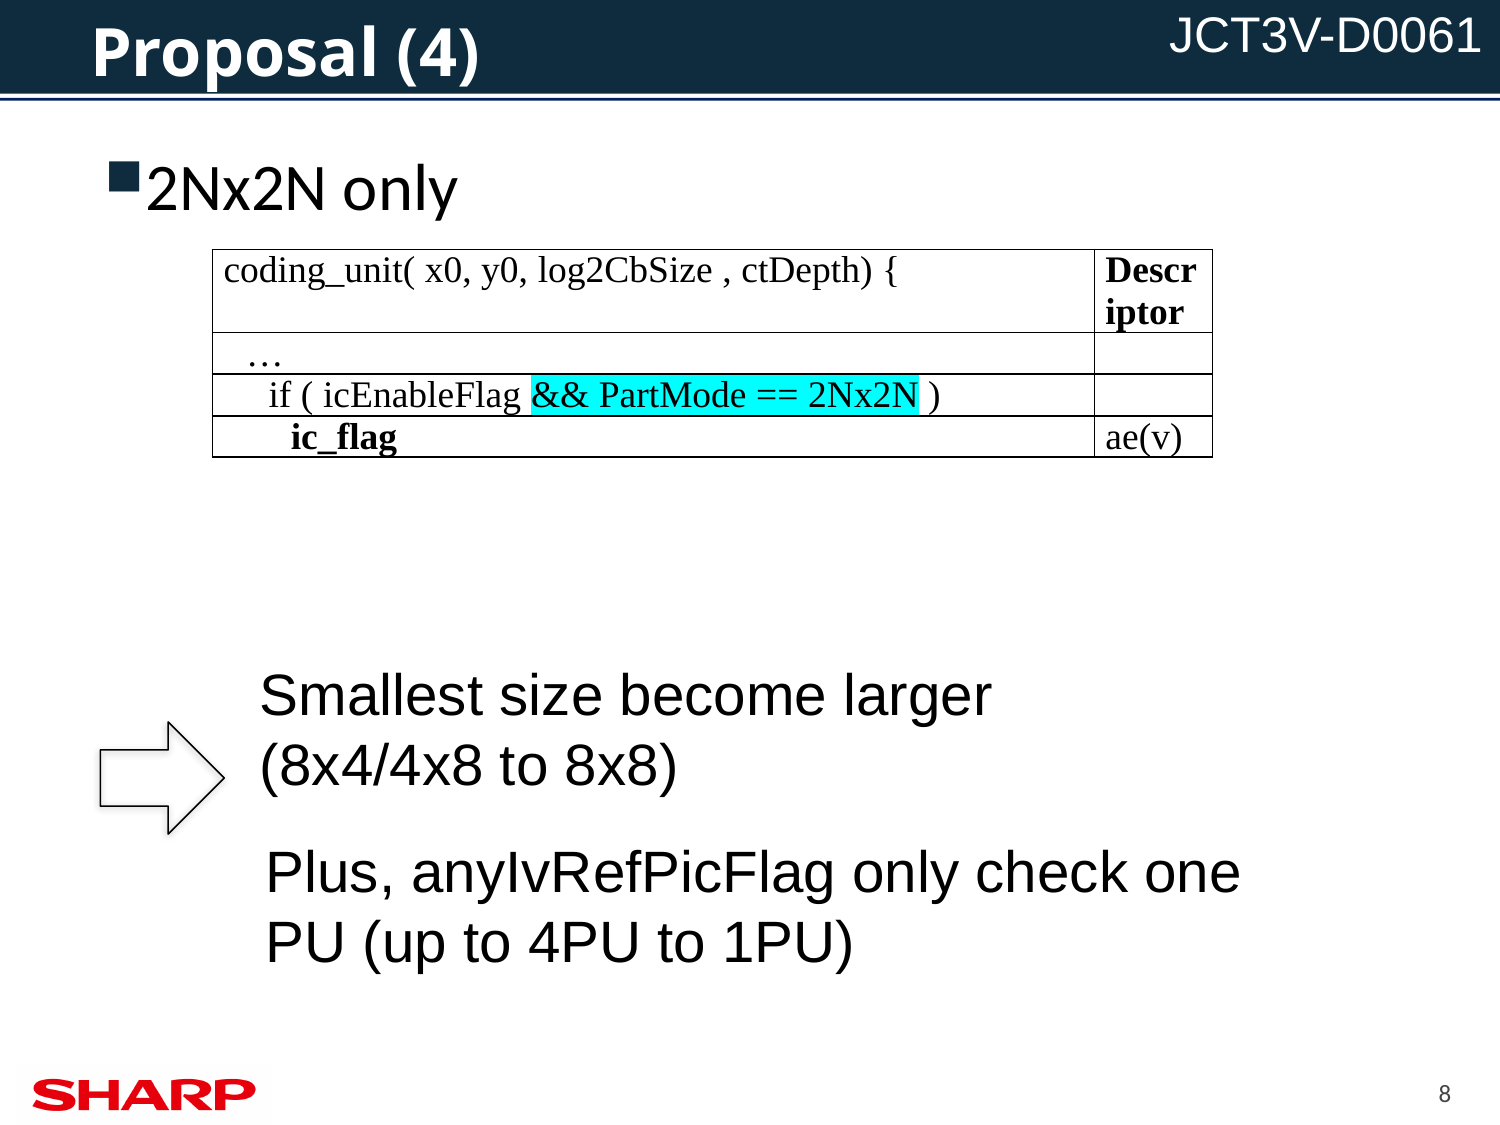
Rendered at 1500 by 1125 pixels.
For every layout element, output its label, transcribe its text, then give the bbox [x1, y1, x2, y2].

list 2Nx2N only [74, 128, 1426, 1051]
title Proposal (4) [74, 15, 1426, 85]
text_box Smallest size become larger (8x4/4x8 to 8x8) [253, 651, 1465, 803]
table_header Descriptor [1095, 250, 1212, 332]
table_cell … [213, 333, 1094, 373]
table_cell ic_flag [213, 417, 1094, 456]
table_cell if ( icEnableFlag && PartMode == 2Nx2N ) [213, 375, 1094, 415]
text_box [99, 721, 225, 835]
table_header coding_unit( x0, y0, log2CbSize , ctDepth) { [213, 250, 1094, 332]
picture [17, 1064, 271, 1125]
table_cell [1095, 333, 1212, 373]
text_box Plus, anyIvRefPicFlag only check one PU (up to 4PU to 1PU) [259, 828, 1276, 980]
table_cell ae(v) [1095, 417, 1212, 456]
slide_number 8 [1345, 1062, 1467, 1108]
table_cell [1095, 375, 1212, 415]
